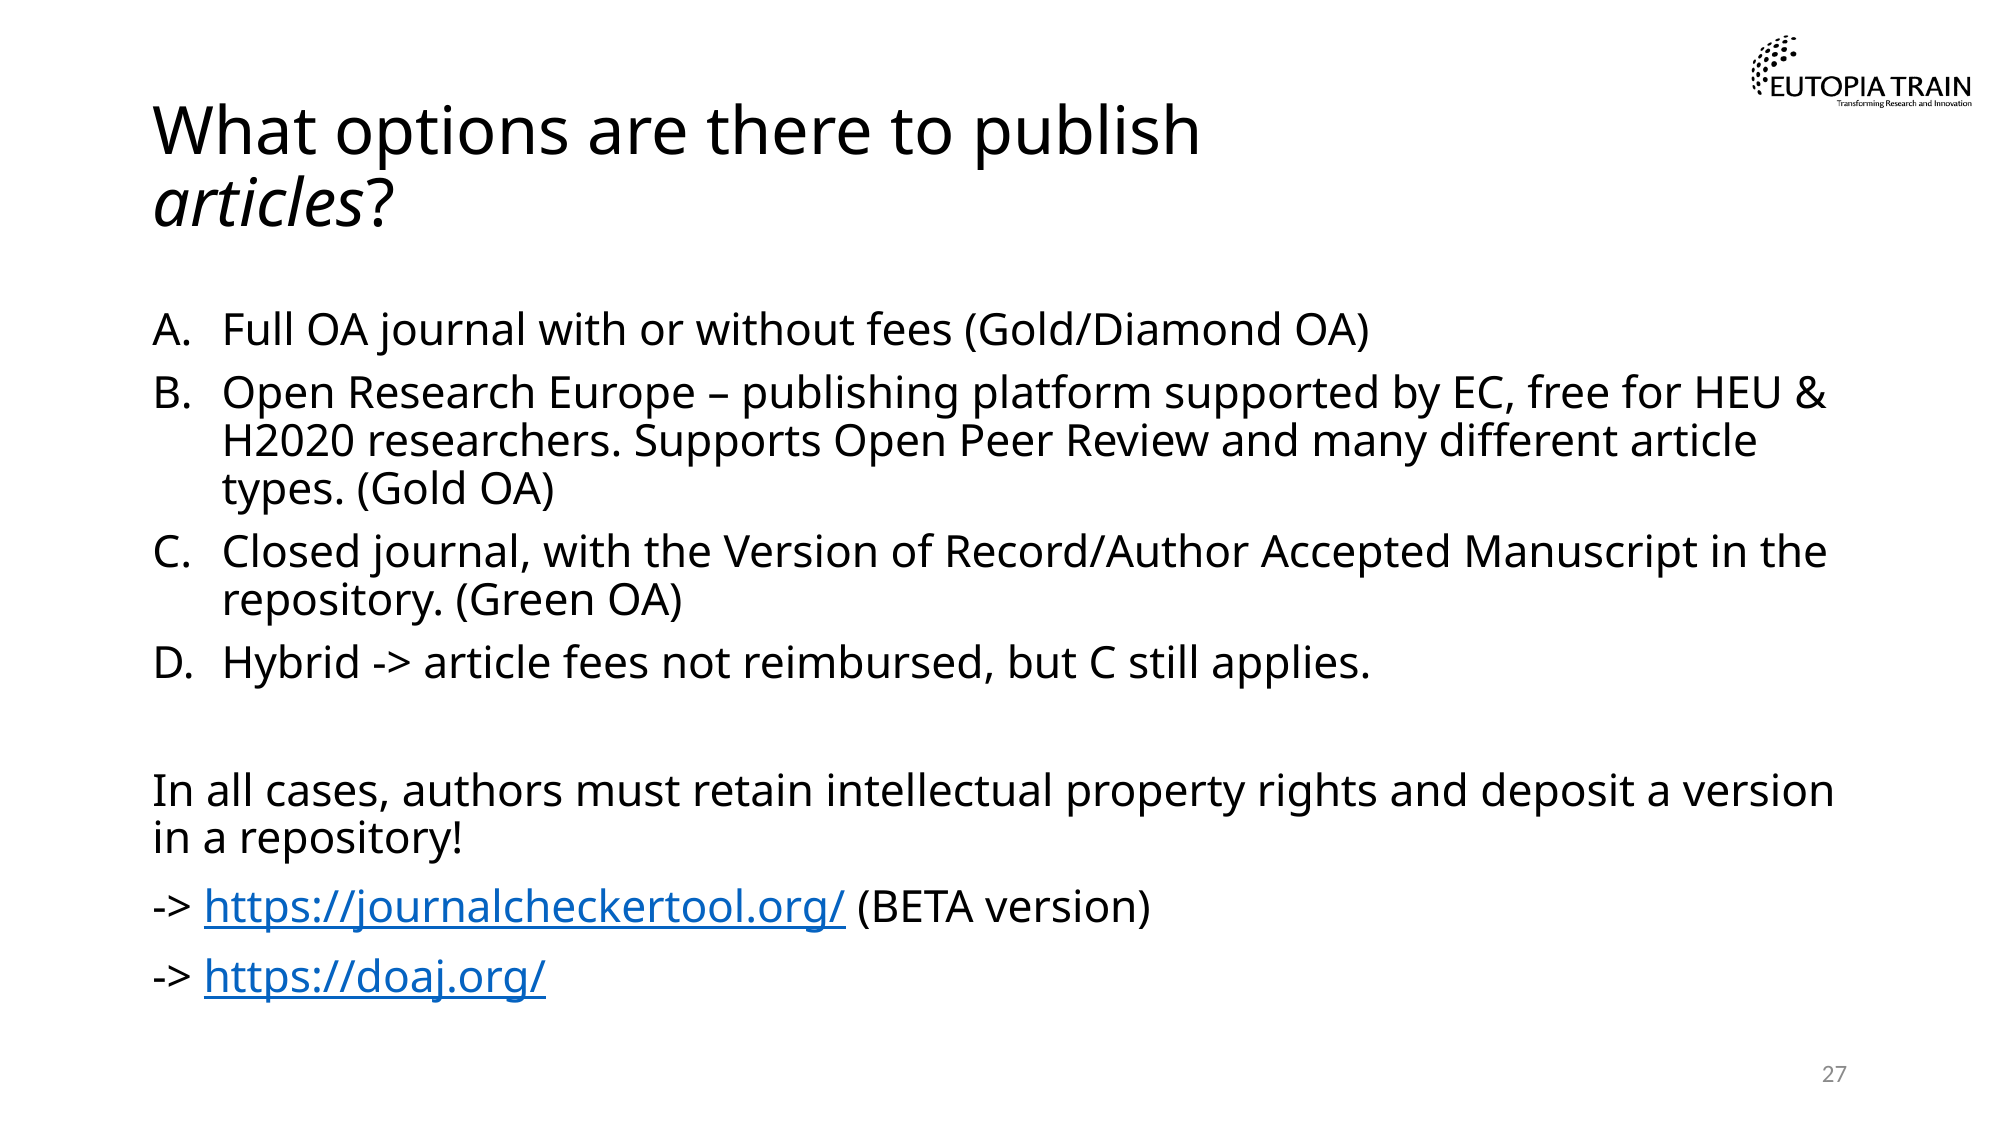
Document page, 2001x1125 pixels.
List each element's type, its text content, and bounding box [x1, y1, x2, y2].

title What options are there to publish articles? [137, 59, 1382, 278]
slide_number 27 [1412, 1042, 1863, 1103]
picture [1749, 31, 1976, 111]
list Full OA journal with or without fees (Gold/Diamond OA) Open Research Europe – publishing platform supported by EC, free for HEU & H2020 researchers. Supports Open Peer Review and many different article types. (Gold OA) Closed journal, with the Version of Record/Author Accepted Manuscript in the repository. (Green OA) Hybrid -> article fees not reimbursed, but C still applies. In all cases, authors must retain intellectual property rights and deposit a version in a repository! -> https://journalcheckertool.org/ (BETA version) -> https://doaj.org/ [137, 299, 1863, 1014]
